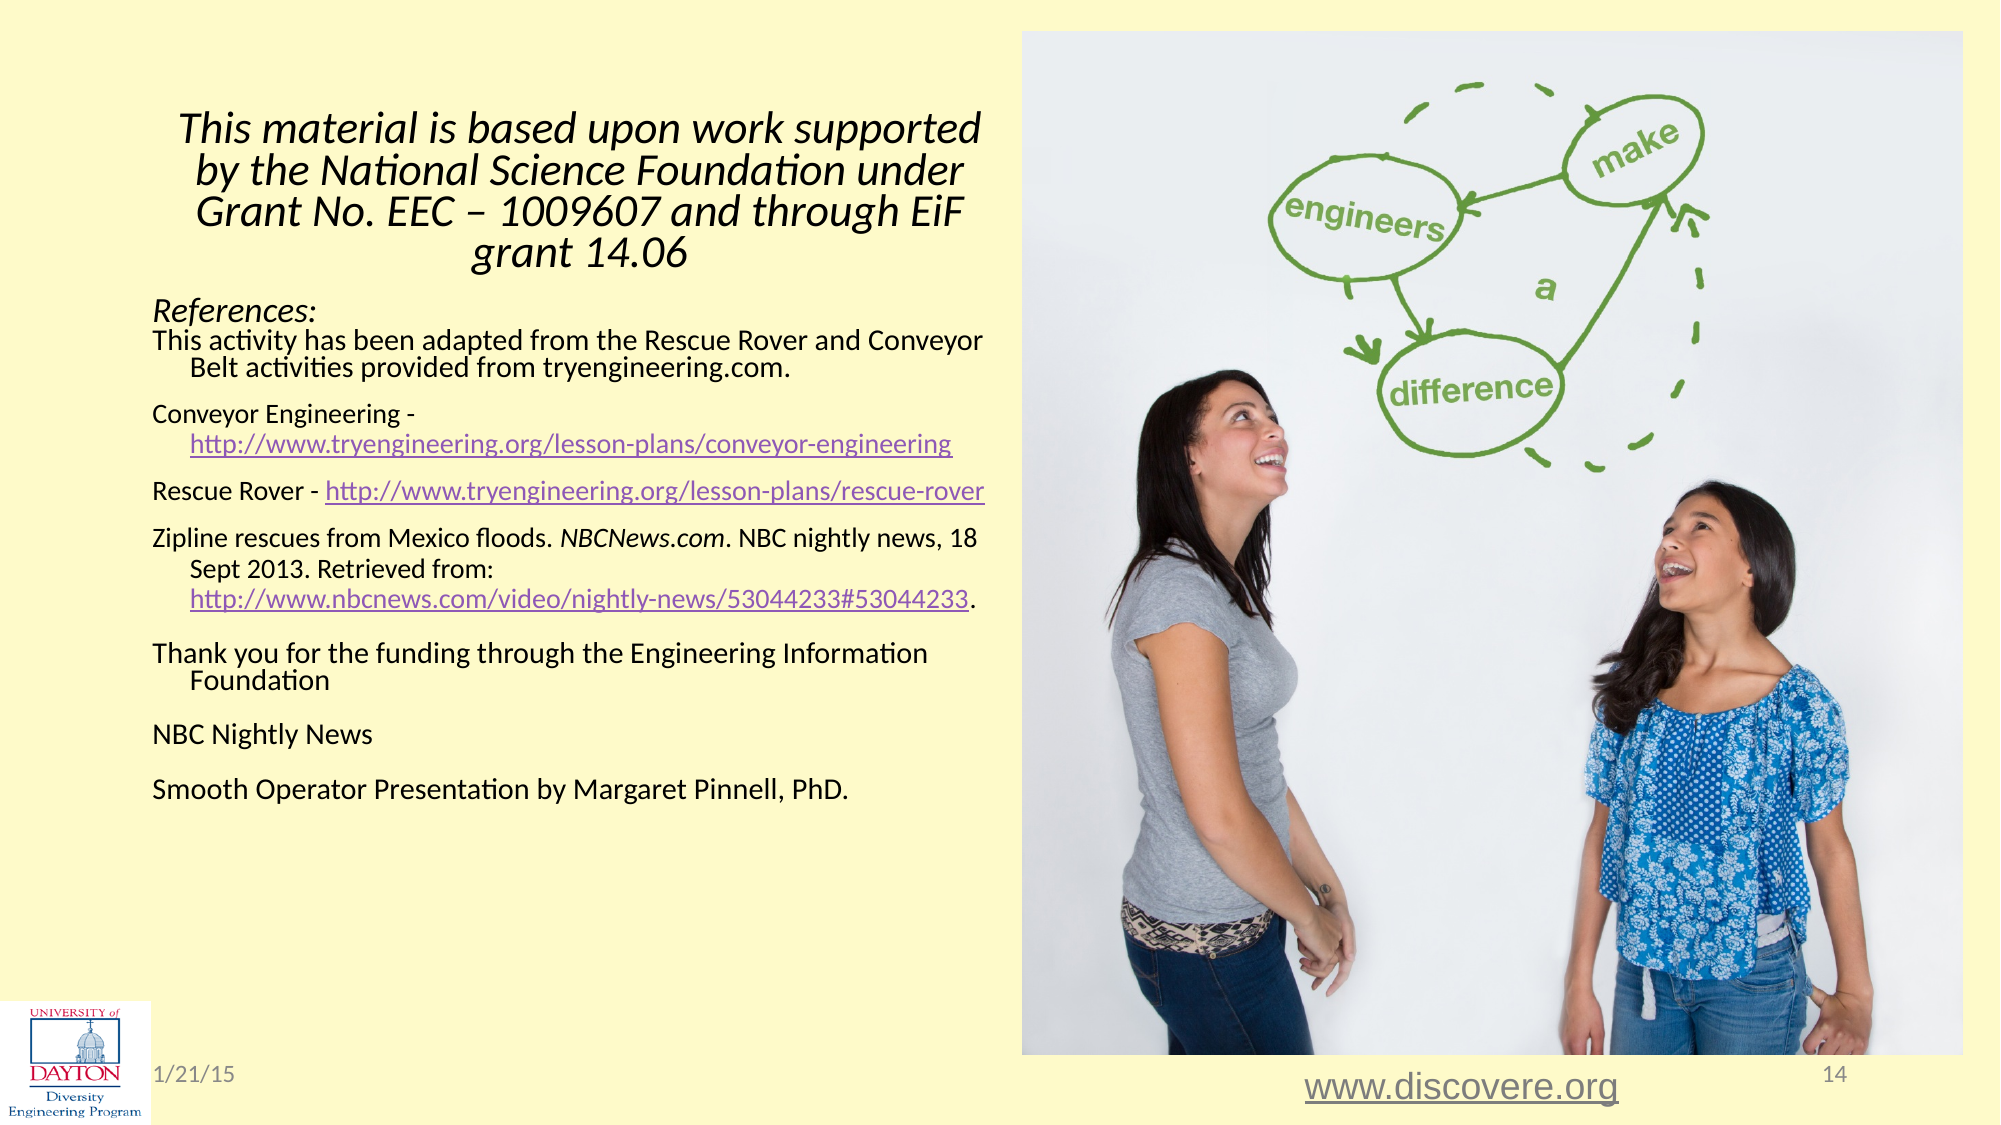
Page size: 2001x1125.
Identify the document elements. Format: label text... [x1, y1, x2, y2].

picture [1021, 30, 1963, 1055]
list This material is based upon work supported by the National Science Foundation under Grant No. EEC – 1009607 and through EiF grant 14.06 References: This activity has been adapted from the Rescue Rover and Conveyor Belt activities provided from tryengineering.com. Conveyor Engineering - http://www.tryengineering.org/lesson-plans/conveyor-engineering Rescue Rover - http://www.tryengineering.org/lesson-plans/rescue-rover Zipline rescues from Mexico floods. NBCNews.com. NBC nightly news, 18 Sept 2013. Retrieved from: http://www.nbcnews.com/video/nightly-news/53044233#53044233. Thank you for the funding through the Engineering Information Foundation NBC Nightly News Smooth Operator Presentation by Margaret Pinnell, PhD. [137, 103, 1016, 1014]
picture [0, 1001, 151, 1125]
text_box www.discovere.org [1289, 1063, 1648, 1115]
